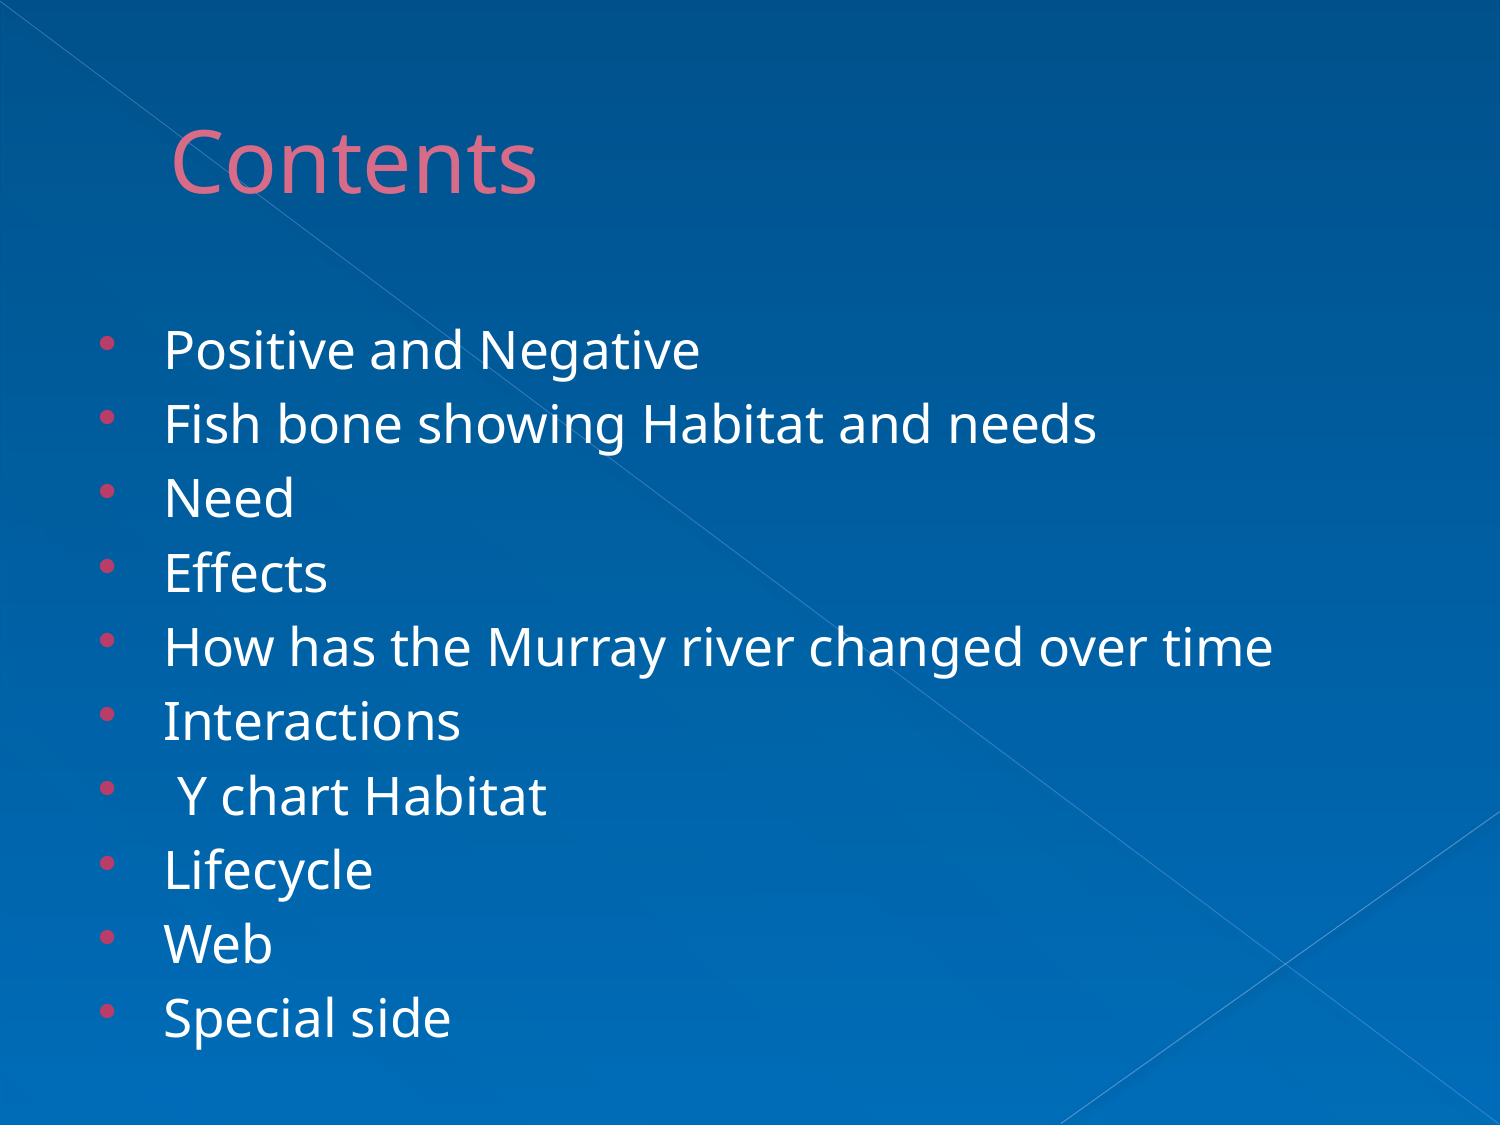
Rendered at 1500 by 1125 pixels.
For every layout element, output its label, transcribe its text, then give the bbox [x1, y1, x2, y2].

list Positive and Negative Fish bone showing Habitat and needs Need Effects How has the Murray river changed over time Interactions Y chart Habitat Lifecycle Web Special side [75, 308, 1425, 1059]
title Contents [75, 43, 1425, 274]
